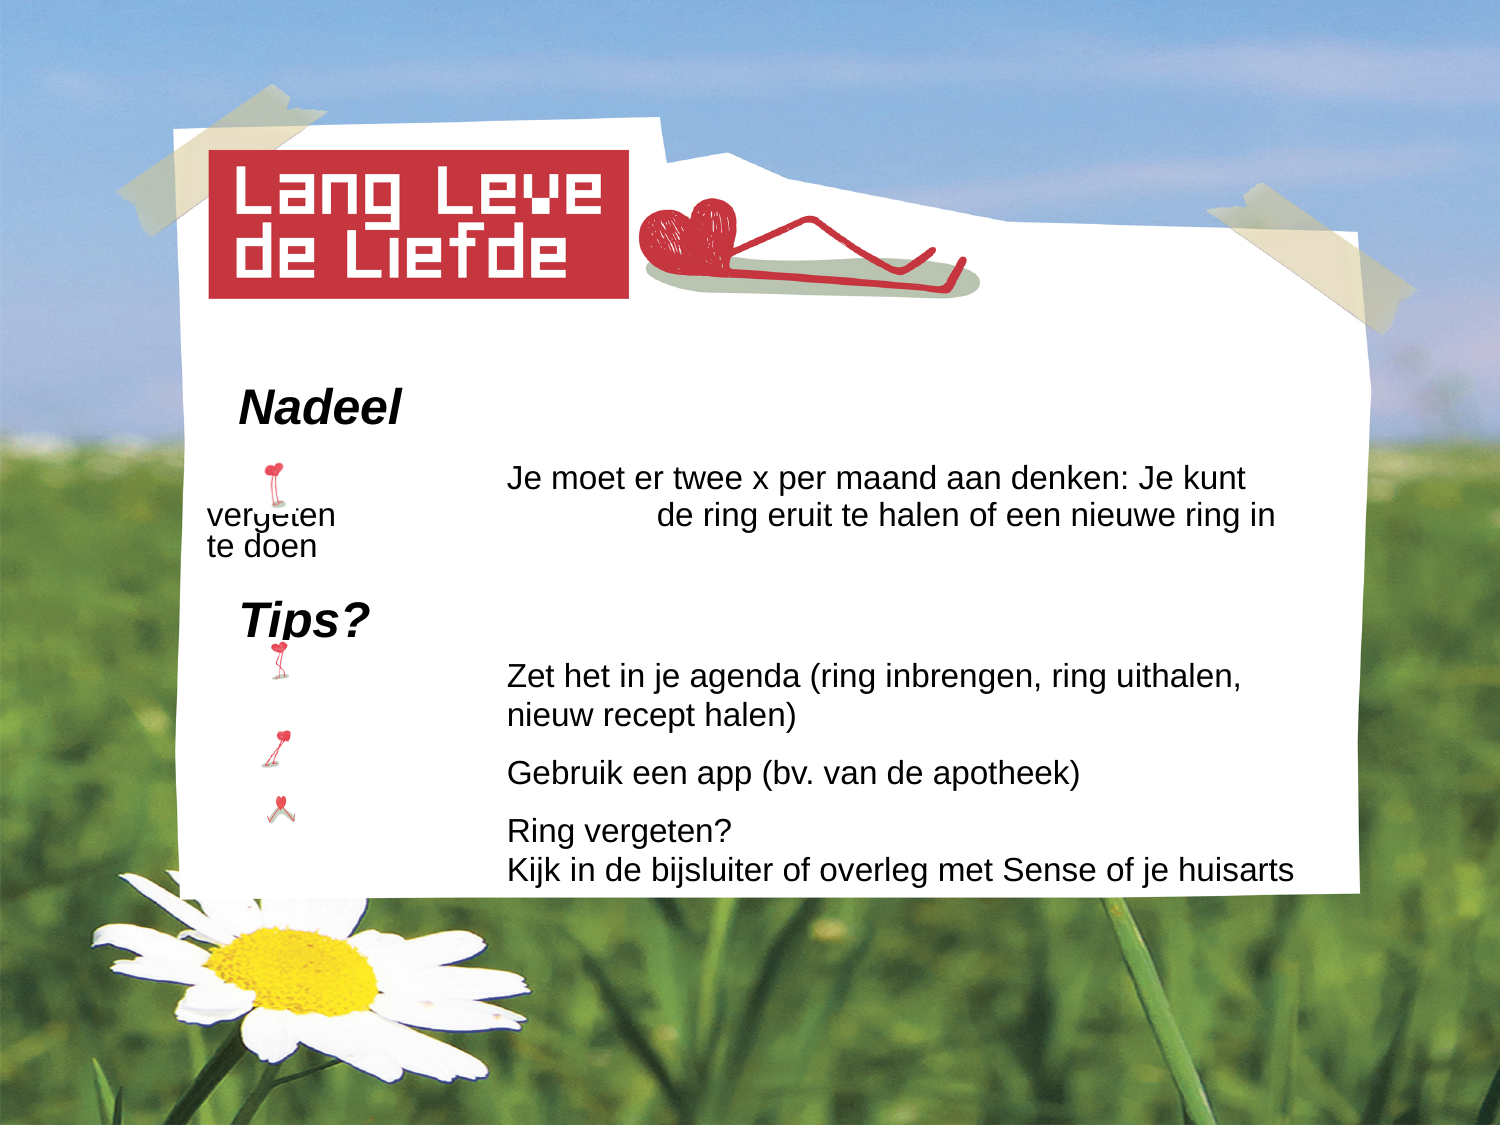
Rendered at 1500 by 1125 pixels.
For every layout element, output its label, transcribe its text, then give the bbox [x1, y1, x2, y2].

list Nadeel Je moet er twee x per maand aan denken: Je kunt vergeten de ring eruit te halen of een nieuwe ring in te doen Tips? Zet het in je agenda (ring inbrengen, ring uithalen, nieuw recept halen) Gebruik een app (bv. van de apotheek) Ring vergeten? Kijk in de bijsluiter of overleg met Sense of je huisarts [191, 373, 1312, 893]
picture [0, 0, 1500, 1125]
